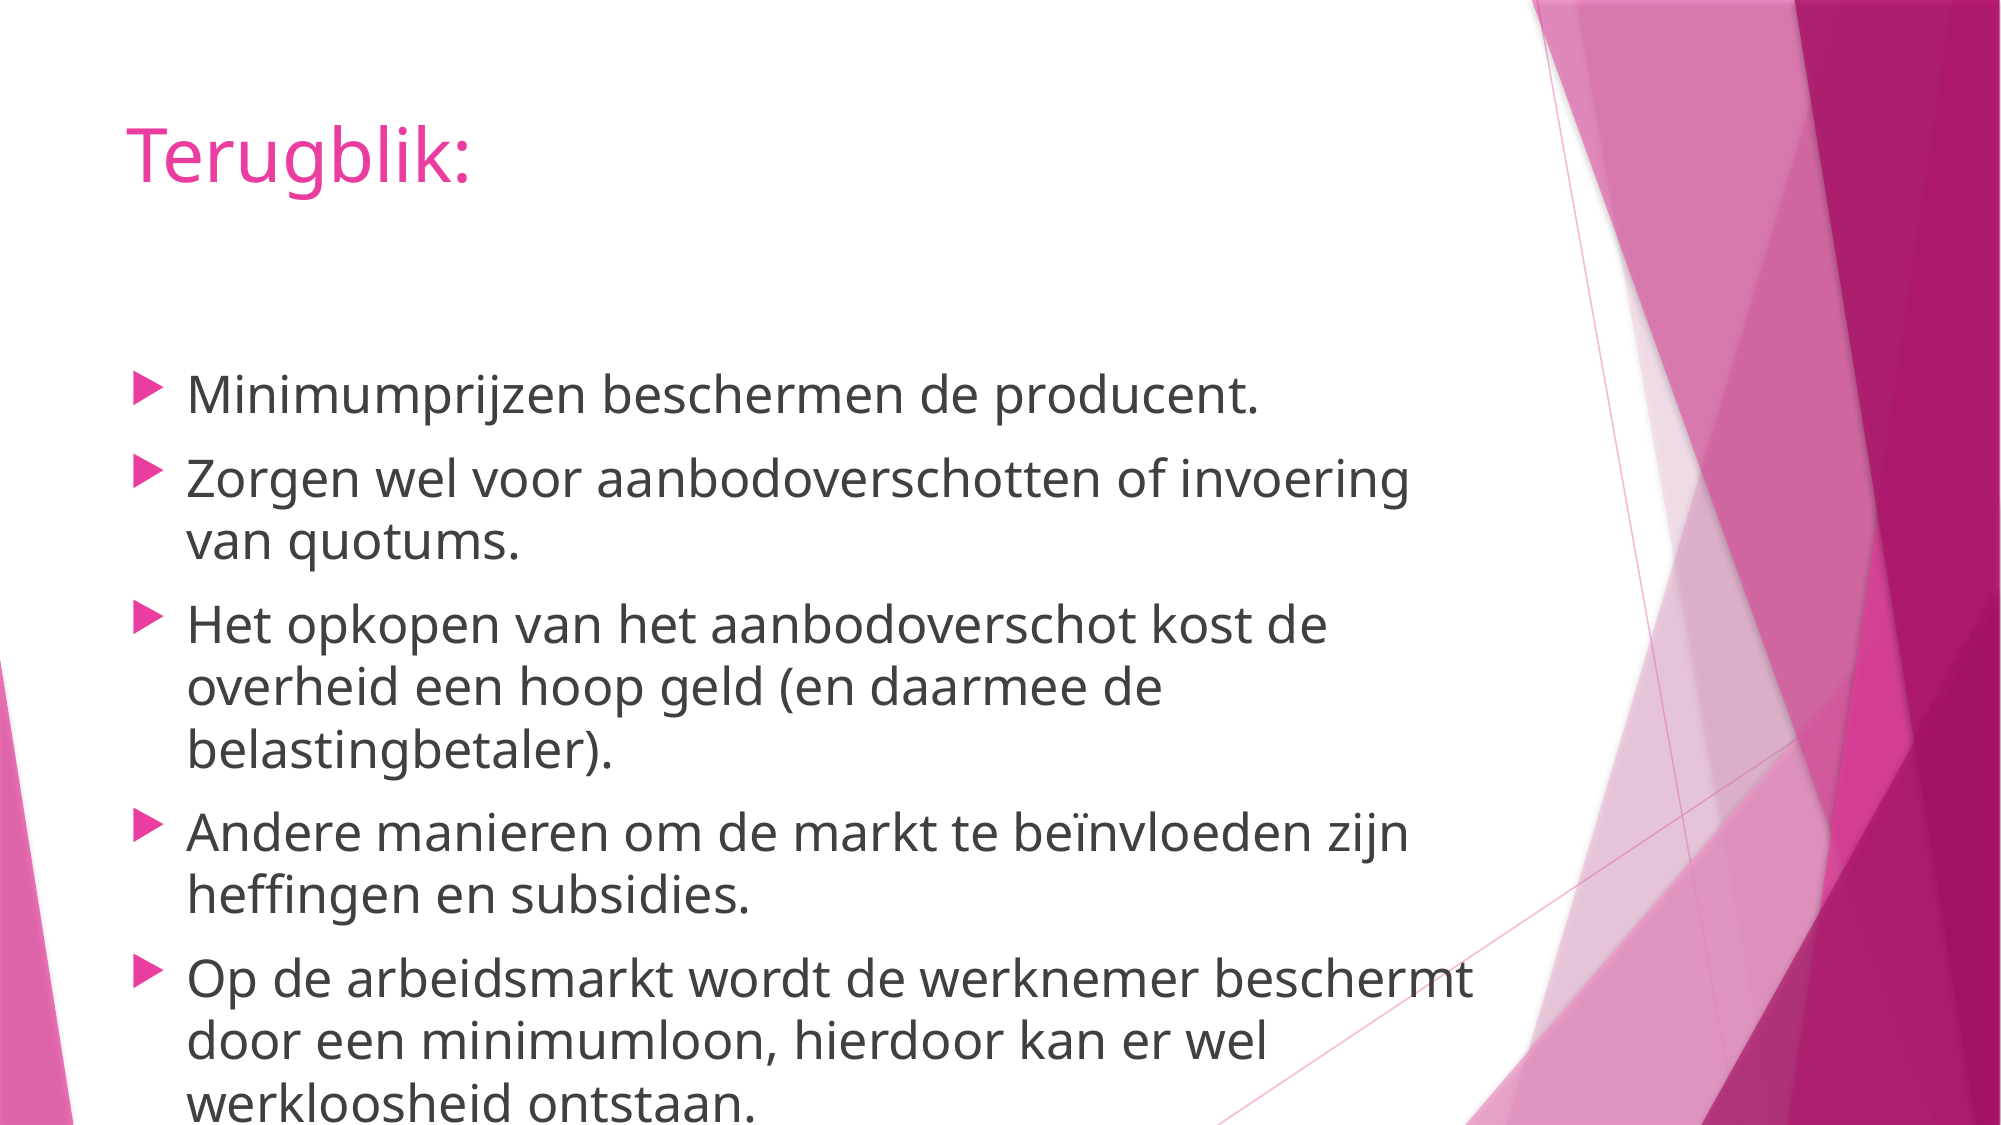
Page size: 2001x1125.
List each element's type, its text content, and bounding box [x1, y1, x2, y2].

title Terugblik: [111, 99, 1522, 317]
list Minimumprijzen beschermen de producent. Zorgen wel voor aanbodoverschotten of invoering van quotums. Het opkopen van het aanbodoverschot kost de overheid een hoop geld (en daarmee de belastingbetaler). Andere manieren om de markt te beïnvloeden zijn heffingen en subsidies. Op de arbeidsmarkt wordt de werknemer beschermt door een minimumloon, hierdoor kan er wel werkloosheid ontstaan. [114, 354, 1525, 992]
